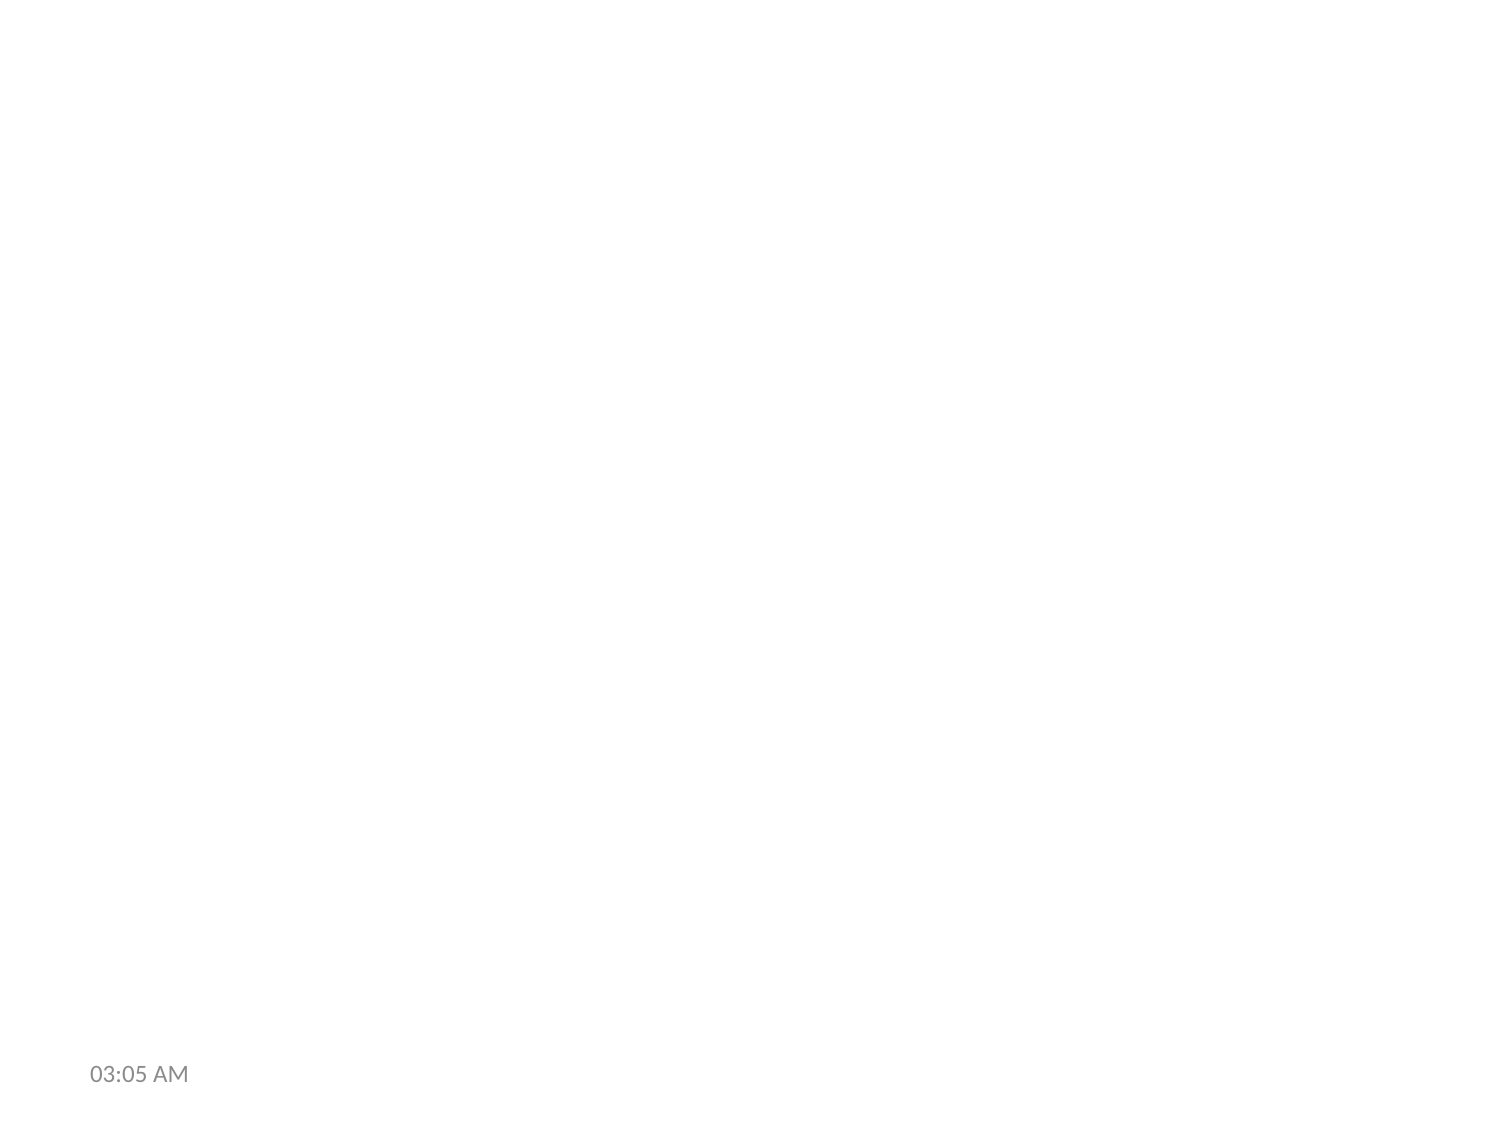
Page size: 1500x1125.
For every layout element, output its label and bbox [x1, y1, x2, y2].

slide_number [75, 1042, 425, 1103]
